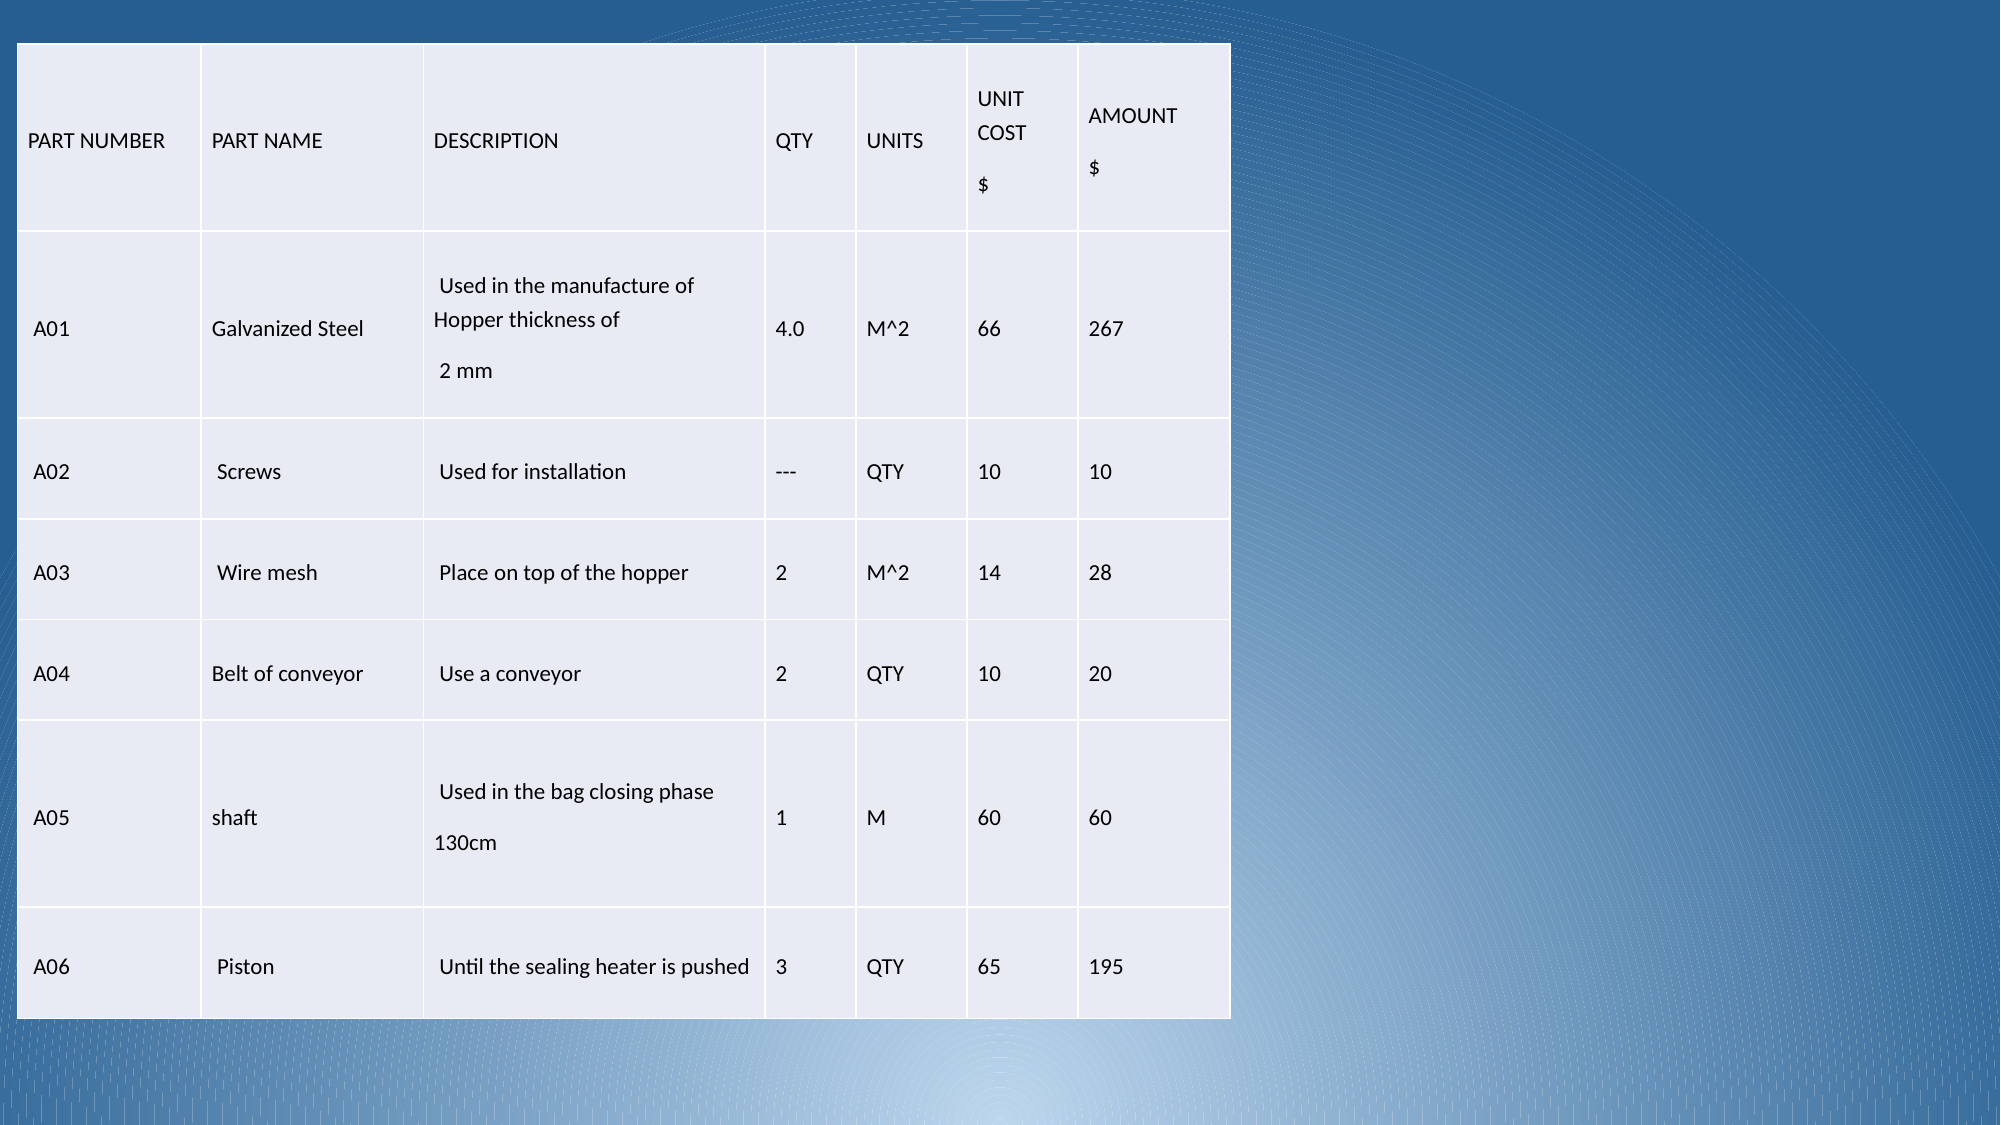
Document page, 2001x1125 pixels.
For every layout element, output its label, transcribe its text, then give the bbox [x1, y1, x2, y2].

table_cell Until the sealing heater is pushed [424, 908, 764, 1018]
table_header PART NUMBER [18, 45, 200, 230]
table_cell 66 [968, 232, 1077, 417]
table_cell Piston [202, 908, 423, 1018]
table_cell 14 [968, 520, 1077, 619]
table_cell A05 [18, 721, 200, 906]
table_cell 10 [968, 419, 1077, 518]
table_cell A06 [18, 908, 200, 1018]
table_cell QTY [857, 908, 966, 1018]
table_cell 3 [766, 908, 855, 1018]
table_header UNIT COST $ [968, 45, 1077, 230]
table_cell shaft [202, 721, 423, 906]
table_cell Use a conveyor [424, 620, 764, 719]
table_cell 195 [1079, 908, 1229, 1018]
table_cell A01 [18, 232, 200, 417]
table_cell 60 [1079, 721, 1229, 906]
table_cell 4.0 [766, 232, 855, 417]
table_cell Belt of conveyor [202, 620, 423, 719]
table_cell 10 [968, 620, 1077, 719]
table_cell 2 [766, 520, 855, 619]
table_cell M^2 [857, 520, 966, 619]
table_cell M [857, 721, 966, 906]
text_box [471, 277, 652, 323]
table_cell 1 [766, 721, 855, 906]
table_cell 65 [968, 908, 1077, 1018]
table_cell 28 [1079, 520, 1229, 619]
table_cell 10 [1079, 419, 1229, 518]
table_cell Place on top of the hopper [424, 520, 764, 619]
table_header UNITS [857, 45, 966, 230]
table_cell Wire mesh [202, 520, 423, 619]
table_cell Used in the manufacture of Hopper thickness of 2 mm [424, 232, 764, 417]
table_cell Screws [202, 419, 423, 518]
table_cell --- [766, 419, 855, 518]
table_cell 60 [968, 721, 1077, 906]
table_cell QTY [857, 419, 966, 518]
table_cell A04 [18, 620, 200, 719]
table_cell A02 [18, 419, 200, 518]
table_cell A03 [18, 520, 200, 619]
table_header PART NAME [202, 45, 423, 230]
table_cell Galvanized Steel [202, 232, 423, 417]
table_header DESCRIPTION [424, 45, 764, 230]
table_cell Used for installation [424, 419, 764, 518]
table_cell 267 [1079, 232, 1229, 417]
table_cell QTY [857, 620, 966, 719]
table_header AMOUNT $ [1079, 45, 1229, 230]
table_header QTY [766, 45, 855, 230]
table_cell M^2 [857, 232, 966, 417]
table_cell 2 [766, 620, 855, 719]
table_cell 20 [1079, 620, 1229, 719]
table_cell Used in the bag closing phase 130cm [424, 721, 764, 906]
